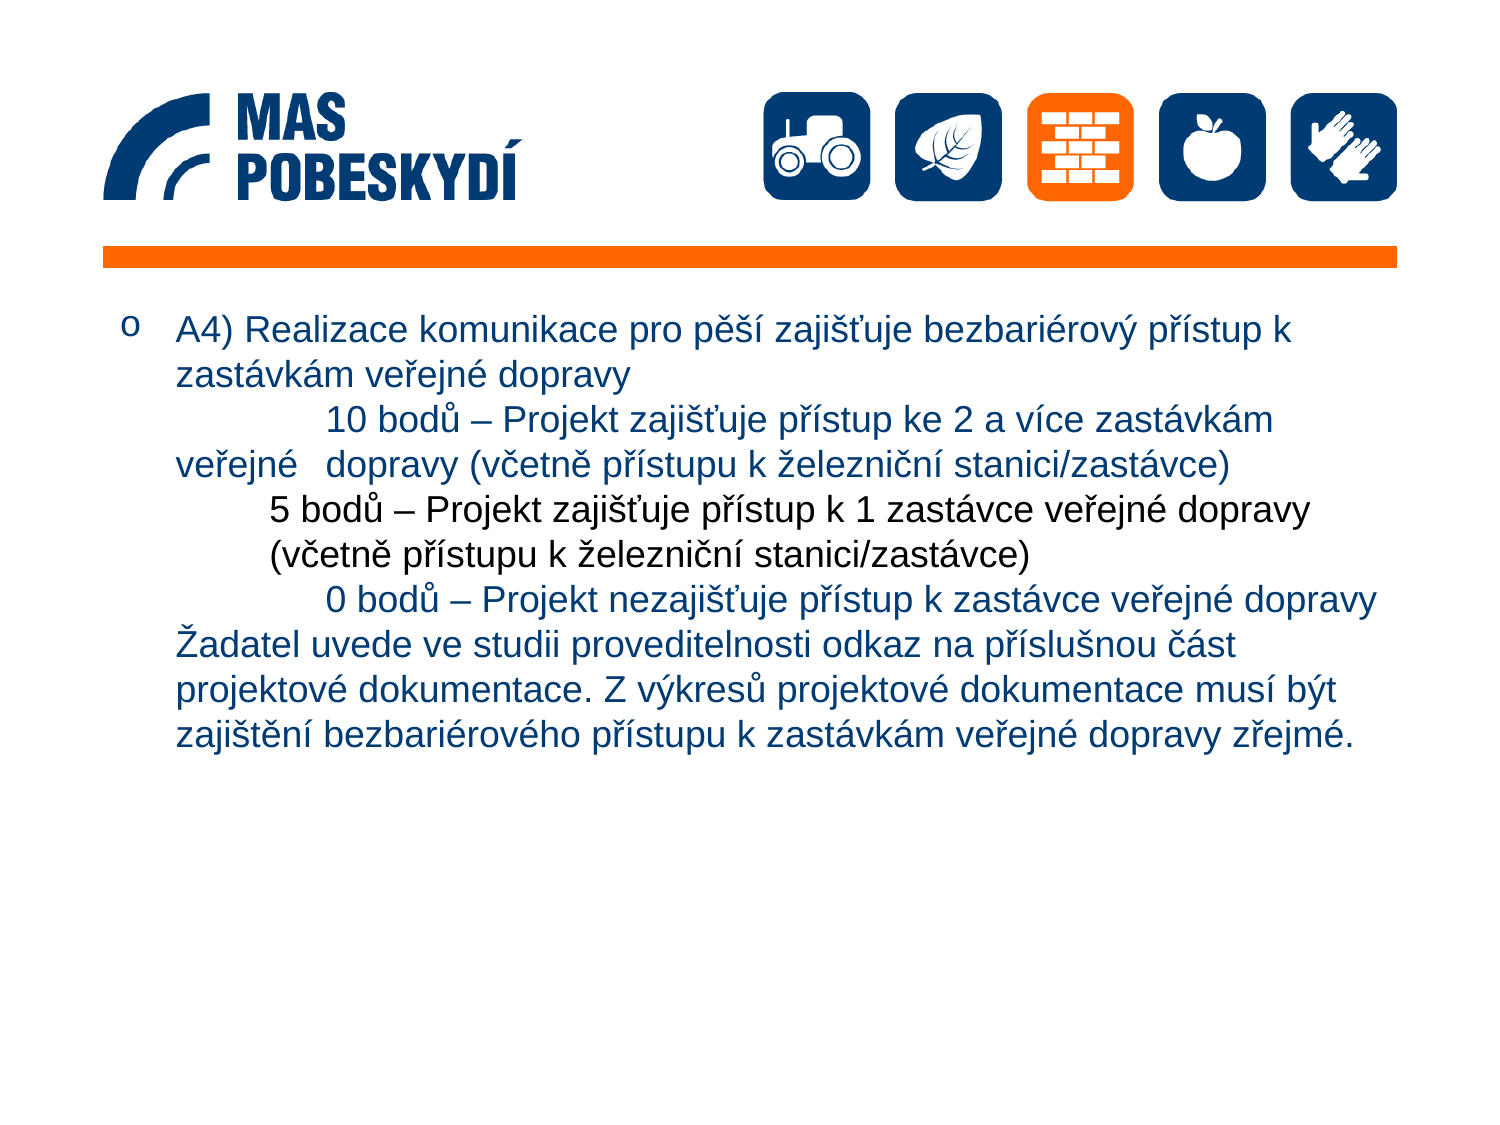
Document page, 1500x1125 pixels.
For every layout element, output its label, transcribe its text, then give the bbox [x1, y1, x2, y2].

picture [103, 92, 1397, 268]
subtitle A4) Realizace komunikace pro pěší zajišťuje bezbariérový přístup k zastávkám veřejné dopravy 10 bodů – Projekt zajišťuje přístup ke 2 a více zastávkám veřejné dopravy (včetně přístupu k železniční stanici/zastávce) 5 bodů – Projekt zajišťuje přístup k 1 zastávce veřejné dopravy (včetně přístupu k železniční stanici/zastávce) 0 bodů – Projekt nezajišťuje přístup k zastávce veřejné dopravy Žadatel uvede ve studii proveditelnosti odkaz na příslušnou část projektové dokumentace. Z výkresů projektové dokumentace musí být zajištění bezbariérového přístupu k zastávkám veřejné dopravy zřejmé. [104, 297, 1399, 1034]
